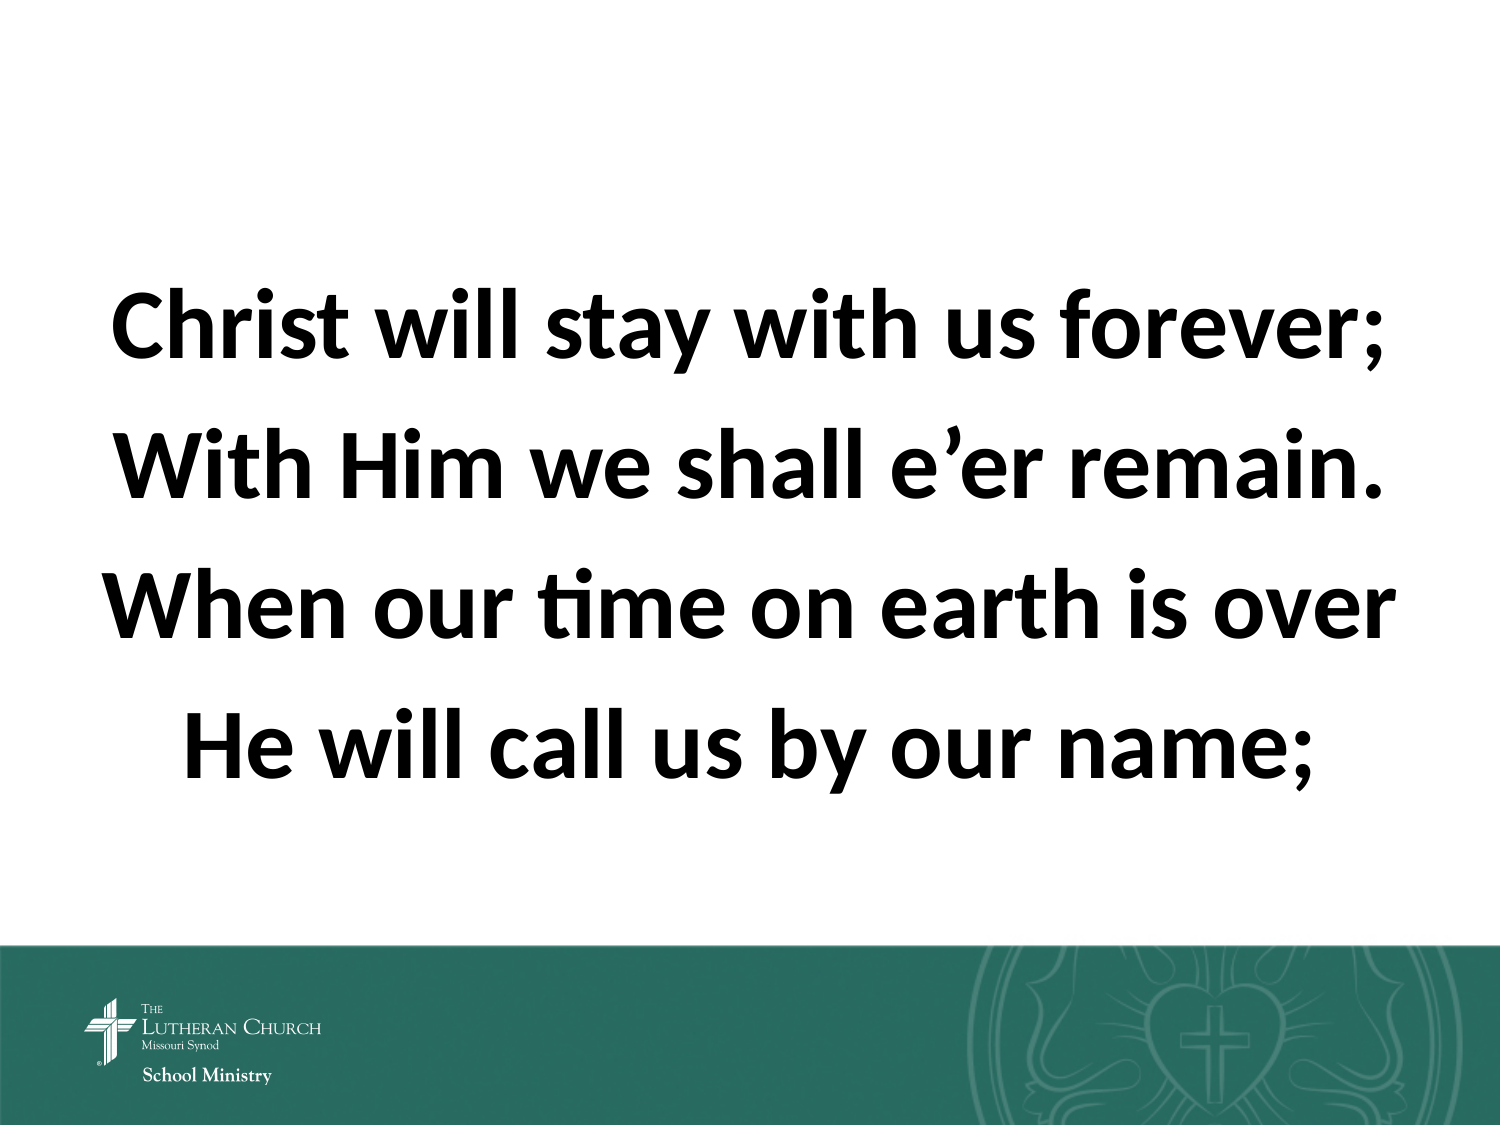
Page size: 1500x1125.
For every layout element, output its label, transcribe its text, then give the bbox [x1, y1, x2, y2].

list Christ will stay with us forever; With Him we shall e’er remain. When our time on earth is over He will call us by our name; [73, 111, 1428, 975]
picture [0, 0, 1500, 1125]
